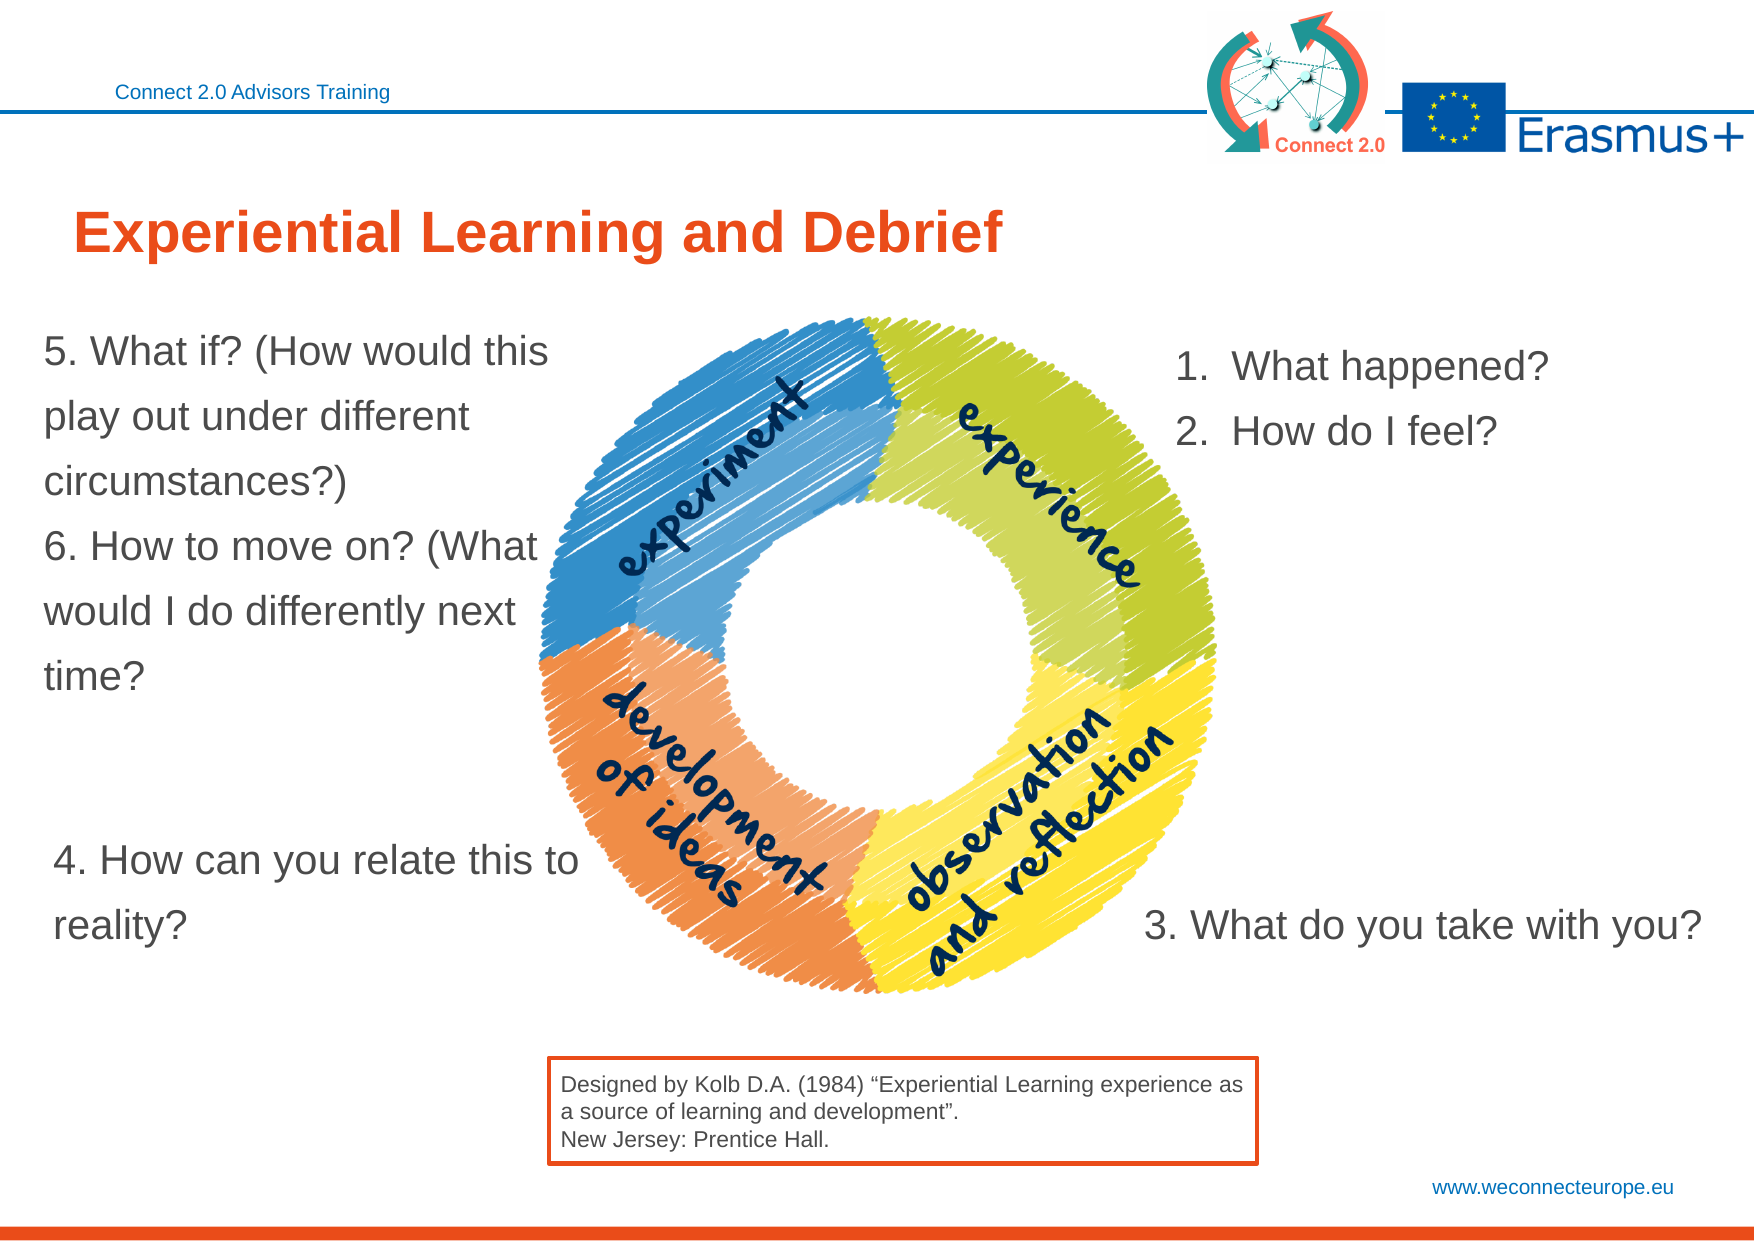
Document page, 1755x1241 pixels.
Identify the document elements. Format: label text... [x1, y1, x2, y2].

text_box 3. What do you take with you? [1221, 875, 1740, 956]
text_box Designed by Kolb D.A. (1984) “Experiential Learning experience as a source of learning and development”. New Jersey: Prentice Hall. [547, 1056, 1259, 1166]
footer Connect 2.0 Advisors Training [114, 70, 1084, 104]
picture [537, 316, 1217, 994]
text_box What happened? How do I feel? [1217, 316, 1649, 462]
text_box 5. What if? (How would this play out under different circumstances?) 6. How to move on? (What would I do differently next time? [28, 301, 604, 707]
picture [1207, 11, 1755, 172]
text_box 4. How can you relate this to reality? [38, 810, 532, 956]
title Experiential Learning and Debrief [73, 193, 1681, 302]
